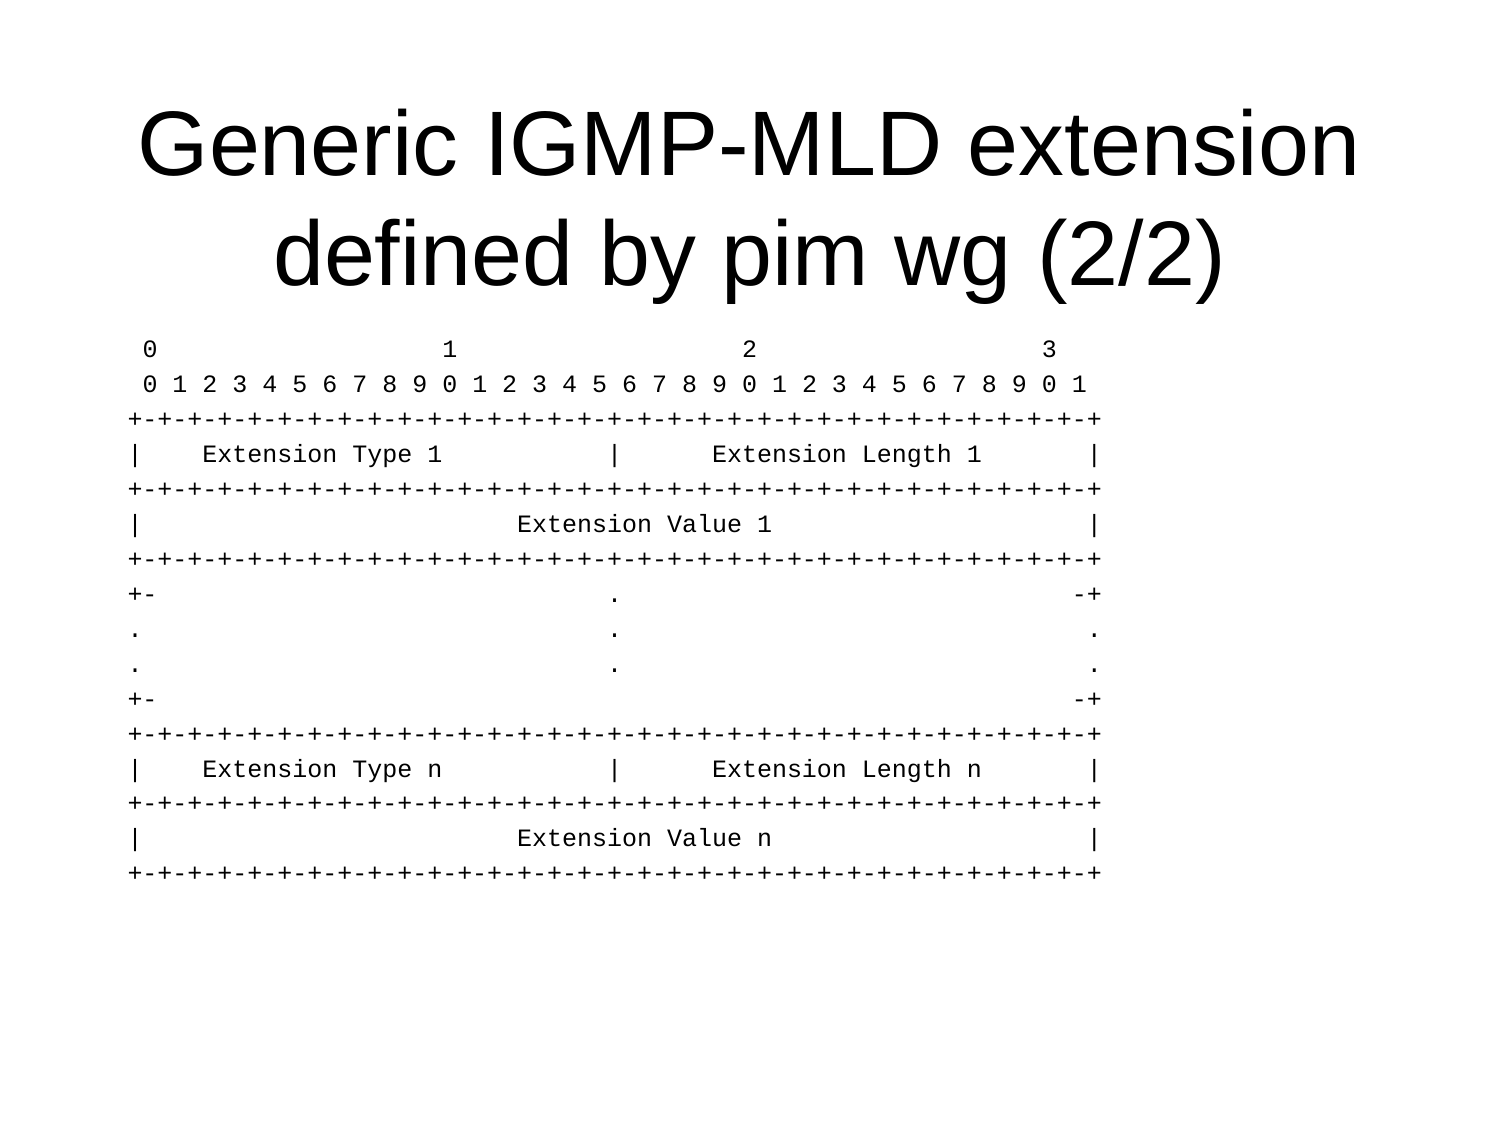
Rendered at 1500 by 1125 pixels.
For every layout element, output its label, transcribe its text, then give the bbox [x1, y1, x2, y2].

list 0 1 2 3 0 1 2 3 4 5 6 7 8 9 0 1 2 3 4 5 6 7 8 9 0 1 2 3 4 5 6 7 8 9 0 1 +-+-+-+-+-+-+-+-+-+-+-+-+-+-+-+-+-+-+-+-+-+-+-+-+-+-+-+-+-+-+-+-+ | Extension Type 1 | Extension Length 1 | +-+-+-+-+-+-+-+-+-+-+-+-+-+-+-+-+-+-+-+-+-+-+-+-+-+-+-+-+-+-+-+-+ | Extension Value 1 | +-+-+-+-+-+-+-+-+-+-+-+-+-+-+-+-+-+-+-+-+-+-+-+-+-+-+-+-+-+-+-+-+ +- . -+ . . . . . . +- -+ +-+-+-+-+-+-+-+-+-+-+-+-+-+-+-+-+-+-+-+-+-+-+-+-+-+-+-+-+-+-+-+-+ | Extension Type n | Extension Length n | +-+-+-+-+-+-+-+-+-+-+-+-+-+-+-+-+-+-+-+-+-+-+-+-+-+-+-+-+-+-+-+-+ | Extension Value n | +-+-+-+-+-+-+-+-+-+-+-+-+-+-+-+-+-+-+-+-+-+-+-+-+-+-+-+-+-+-+-+-+ [112, 324, 1388, 1001]
title Generic IGMP-MLD extension defined by pim wg (2/2) [112, 99, 1388, 288]
